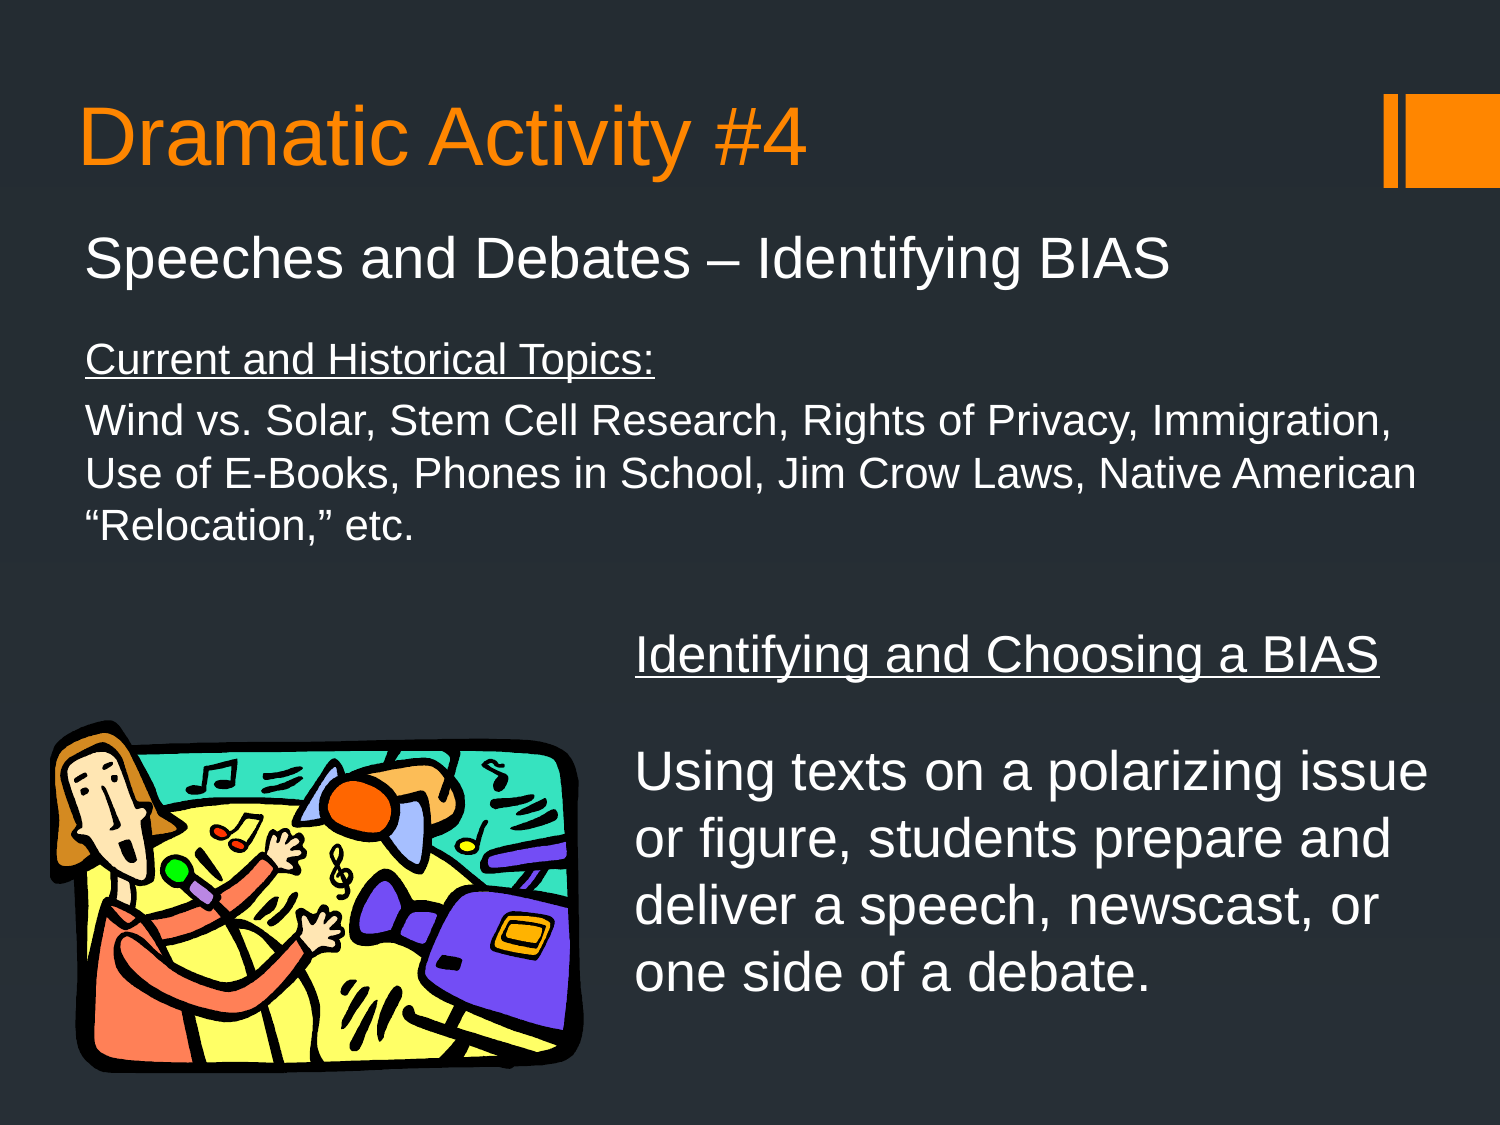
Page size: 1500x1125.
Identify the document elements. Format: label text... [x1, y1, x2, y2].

list Identifying and Choosing a BIAS Using texts on a polarizing issue or figure, students prepare and deliver a speech, newscast, or one side of a debate. [612, 614, 1450, 1075]
text_box Speeches and Debates – Identifying BIAS Current and Historical Topics: Wind vs. Solar, Stem Cell Research, Rights of Privacy, Immigration, Use of E-Books, Phones in School, Jim Crow Laws, Native American “Relocation,” etc. [62, 212, 1484, 614]
picture [49, 714, 590, 1079]
title Dramatic Activity #4 [62, 37, 1263, 190]
